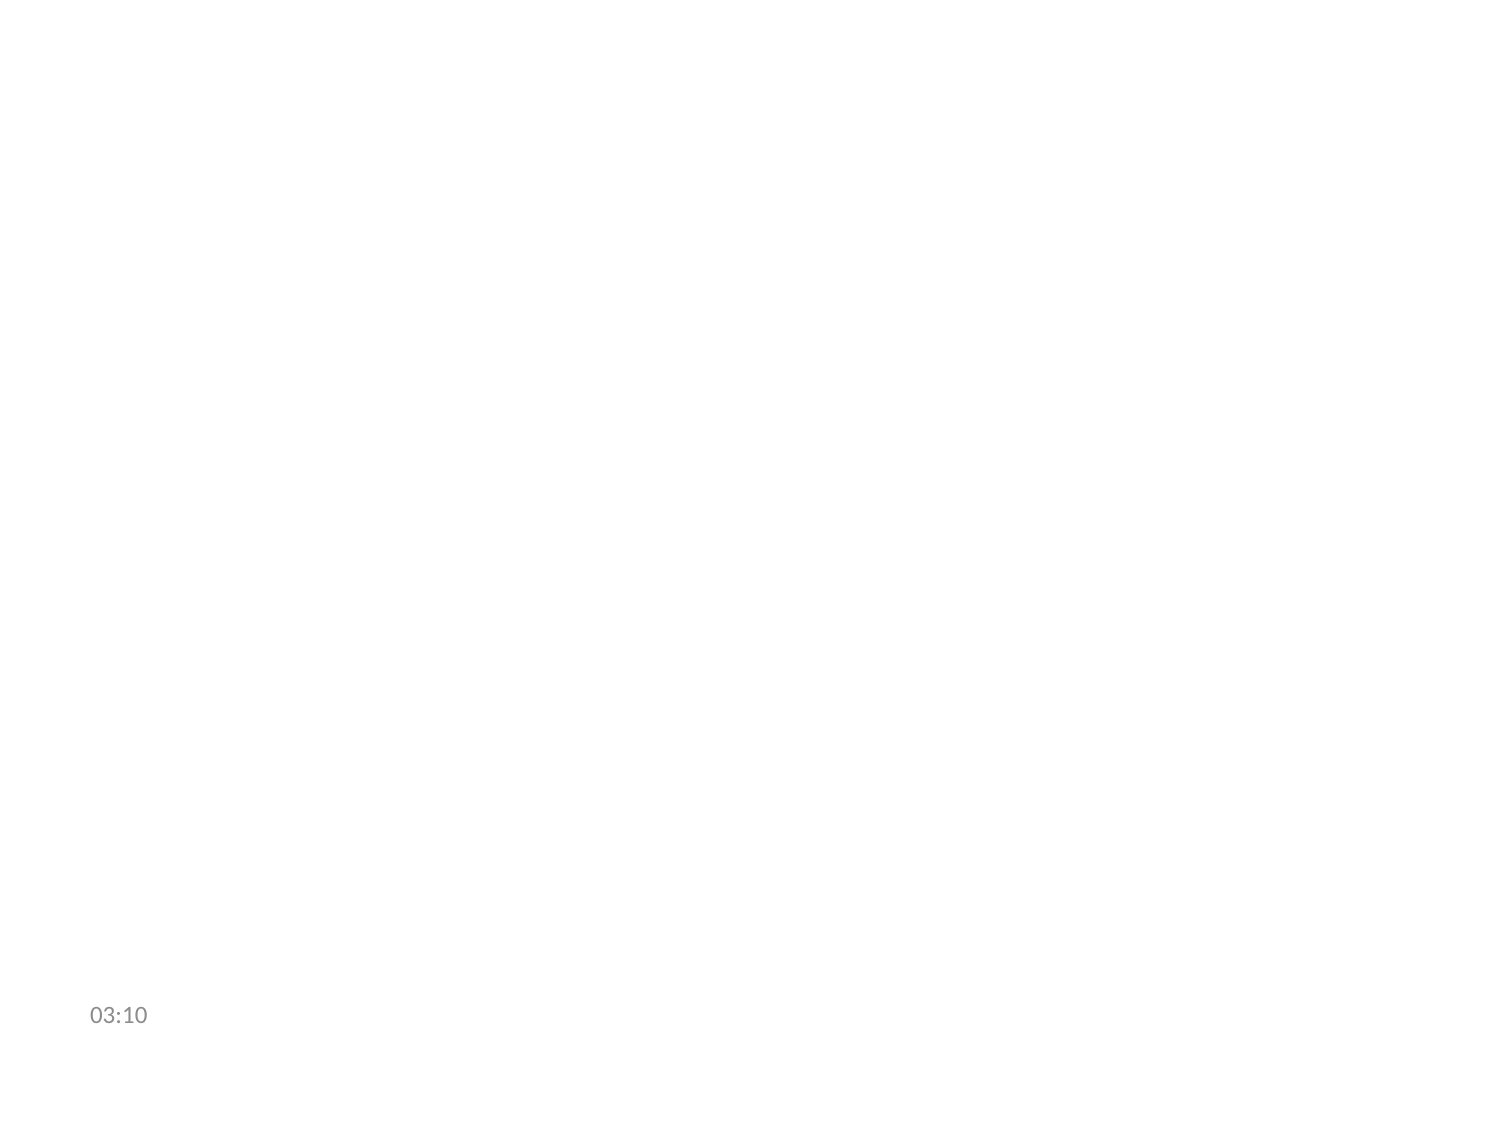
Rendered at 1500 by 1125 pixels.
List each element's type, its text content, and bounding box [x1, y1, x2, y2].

text_box 15:35 [75, 983, 425, 1044]
